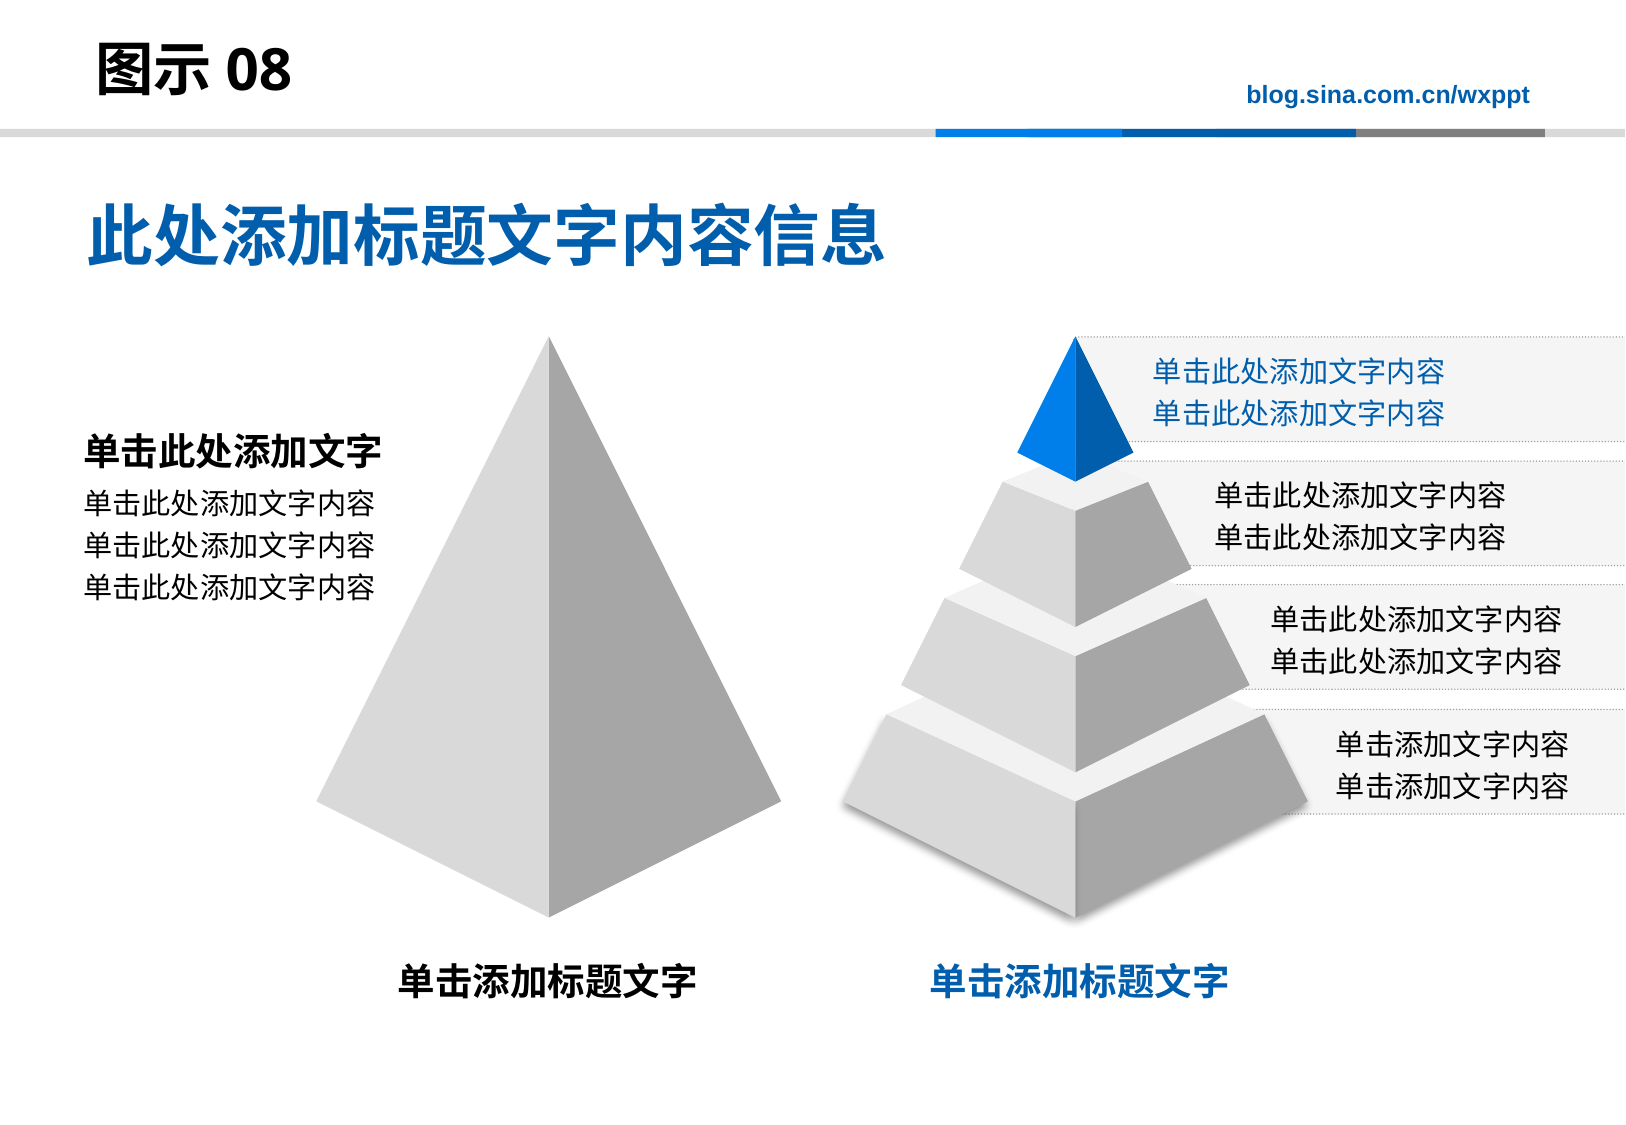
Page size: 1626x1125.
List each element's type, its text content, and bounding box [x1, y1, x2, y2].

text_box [842, 335, 1309, 918]
title 图示08 [80, 24, 1545, 111]
text_box [1313, 709, 1625, 815]
text_box 单击添加标题文字 [909, 950, 1250, 1011]
text_box 单击此处添加文字内容 单击此处添加文字内容 [1312, 339, 1606, 438]
text_box 单击此处添加文字内容 单击此处添加文字内容 [1313, 586, 1606, 686]
text_box 单击此处添加文字内容 单击此处添加文字内容 单击此处添加文字内容 [68, 481, 311, 612]
text_box [1313, 461, 1625, 566]
text_box [1313, 584, 1625, 690]
text_box 单击添加标题文字 [377, 950, 718, 1011]
text_box 单击添加文字内容 单击添加文字内容 [1321, 711, 1606, 811]
text_box [1310, 336, 1625, 442]
text_box 单击此处添加文字 [68, 411, 311, 481]
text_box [316, 335, 782, 918]
text_box 单击此处添加文字内容 单击此处添加文字内容 [1313, 463, 1609, 562]
text_box 此处添加标题文字内容信息 [71, 186, 903, 282]
